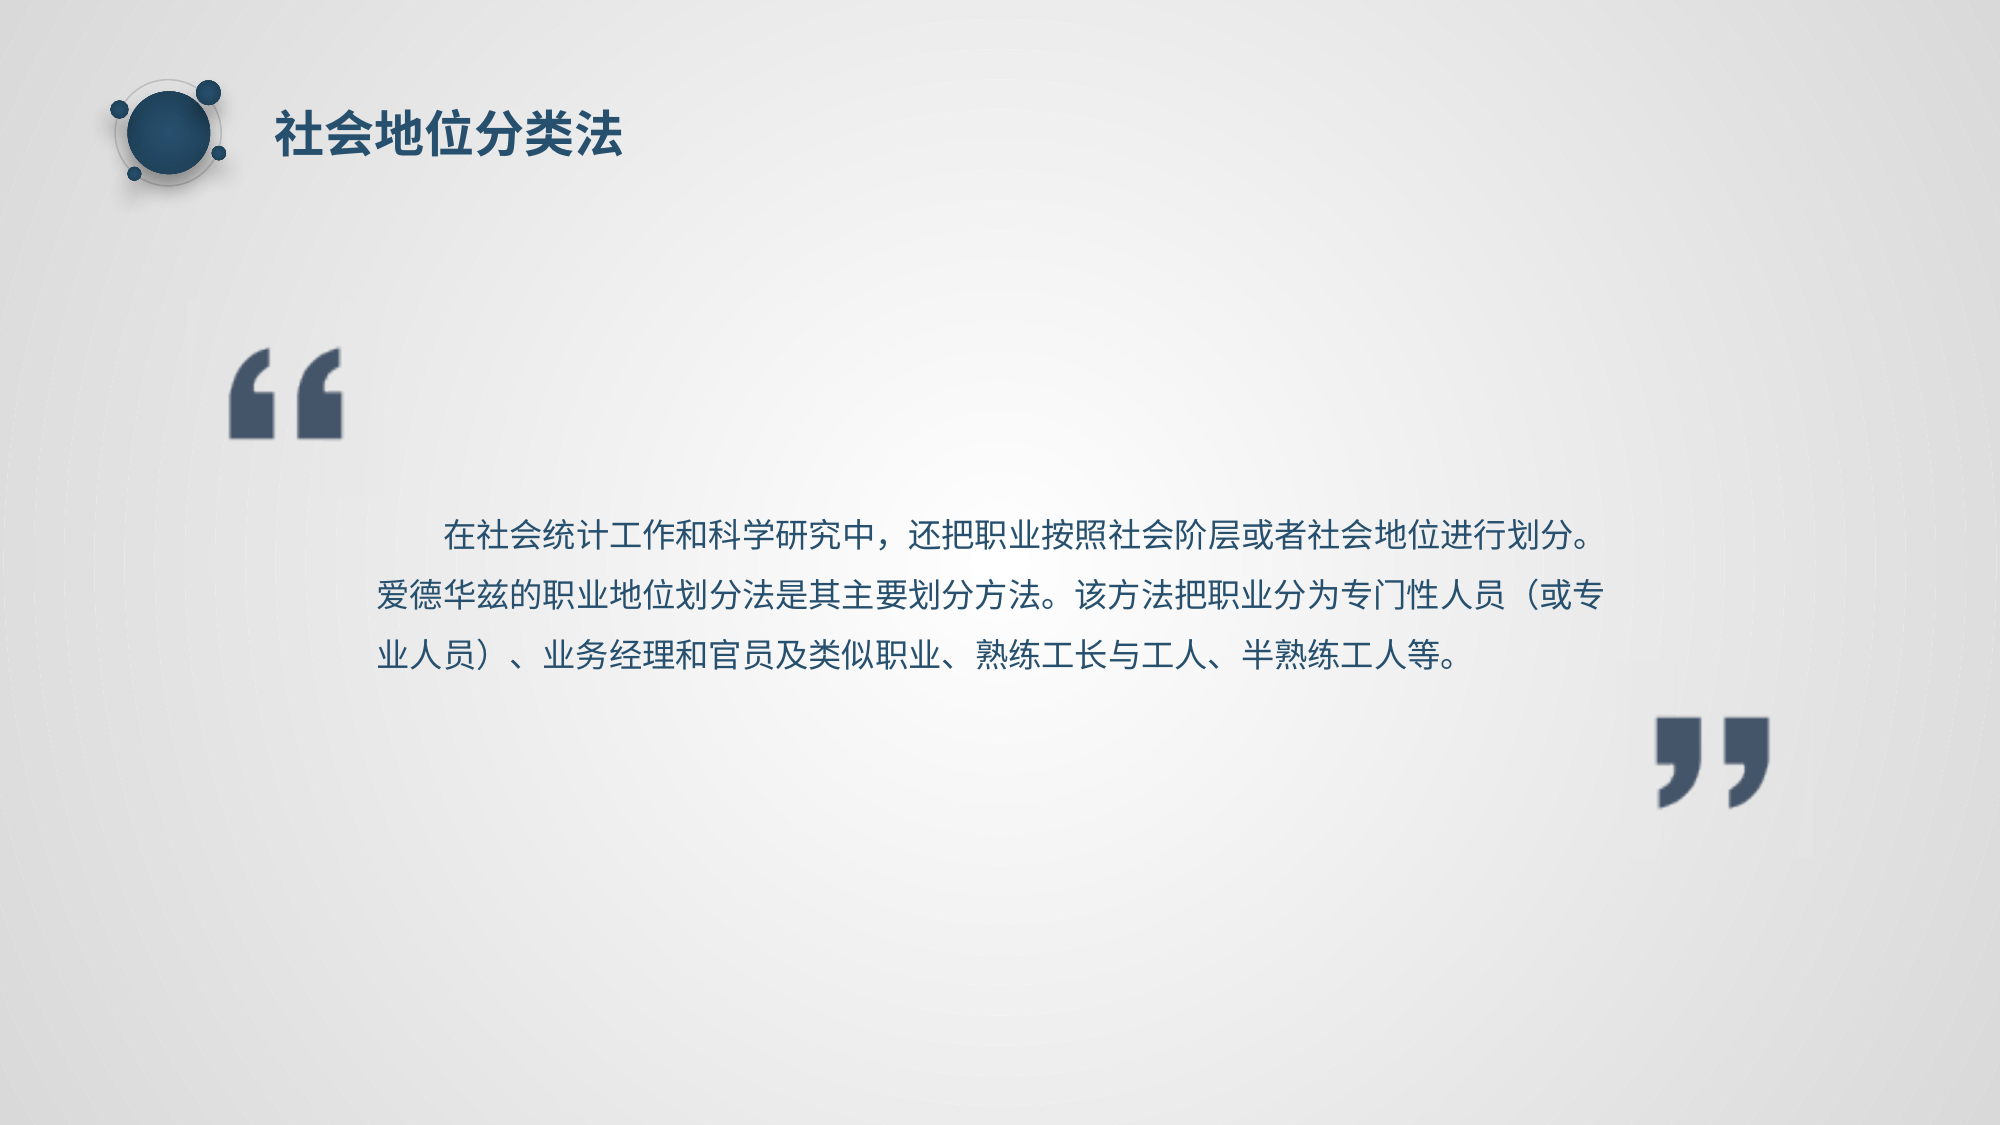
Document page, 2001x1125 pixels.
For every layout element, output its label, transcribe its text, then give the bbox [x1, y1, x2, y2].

picture [1616, 661, 1813, 858]
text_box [110, 79, 226, 186]
text_box 在社会统计工作和科学研究中，还把职业按照社会阶层或者社会地位进行划分。爱德华兹的职业地位划分法是其主要划分方法。该方法把职业分为专门性人员（或专业人员）、业务经理和官员及类似职业、熟练工长与工人、半熟练工人等。 [361, 486, 1638, 682]
picture [187, 300, 384, 497]
text_box 社会地位分类法 [259, 95, 640, 170]
